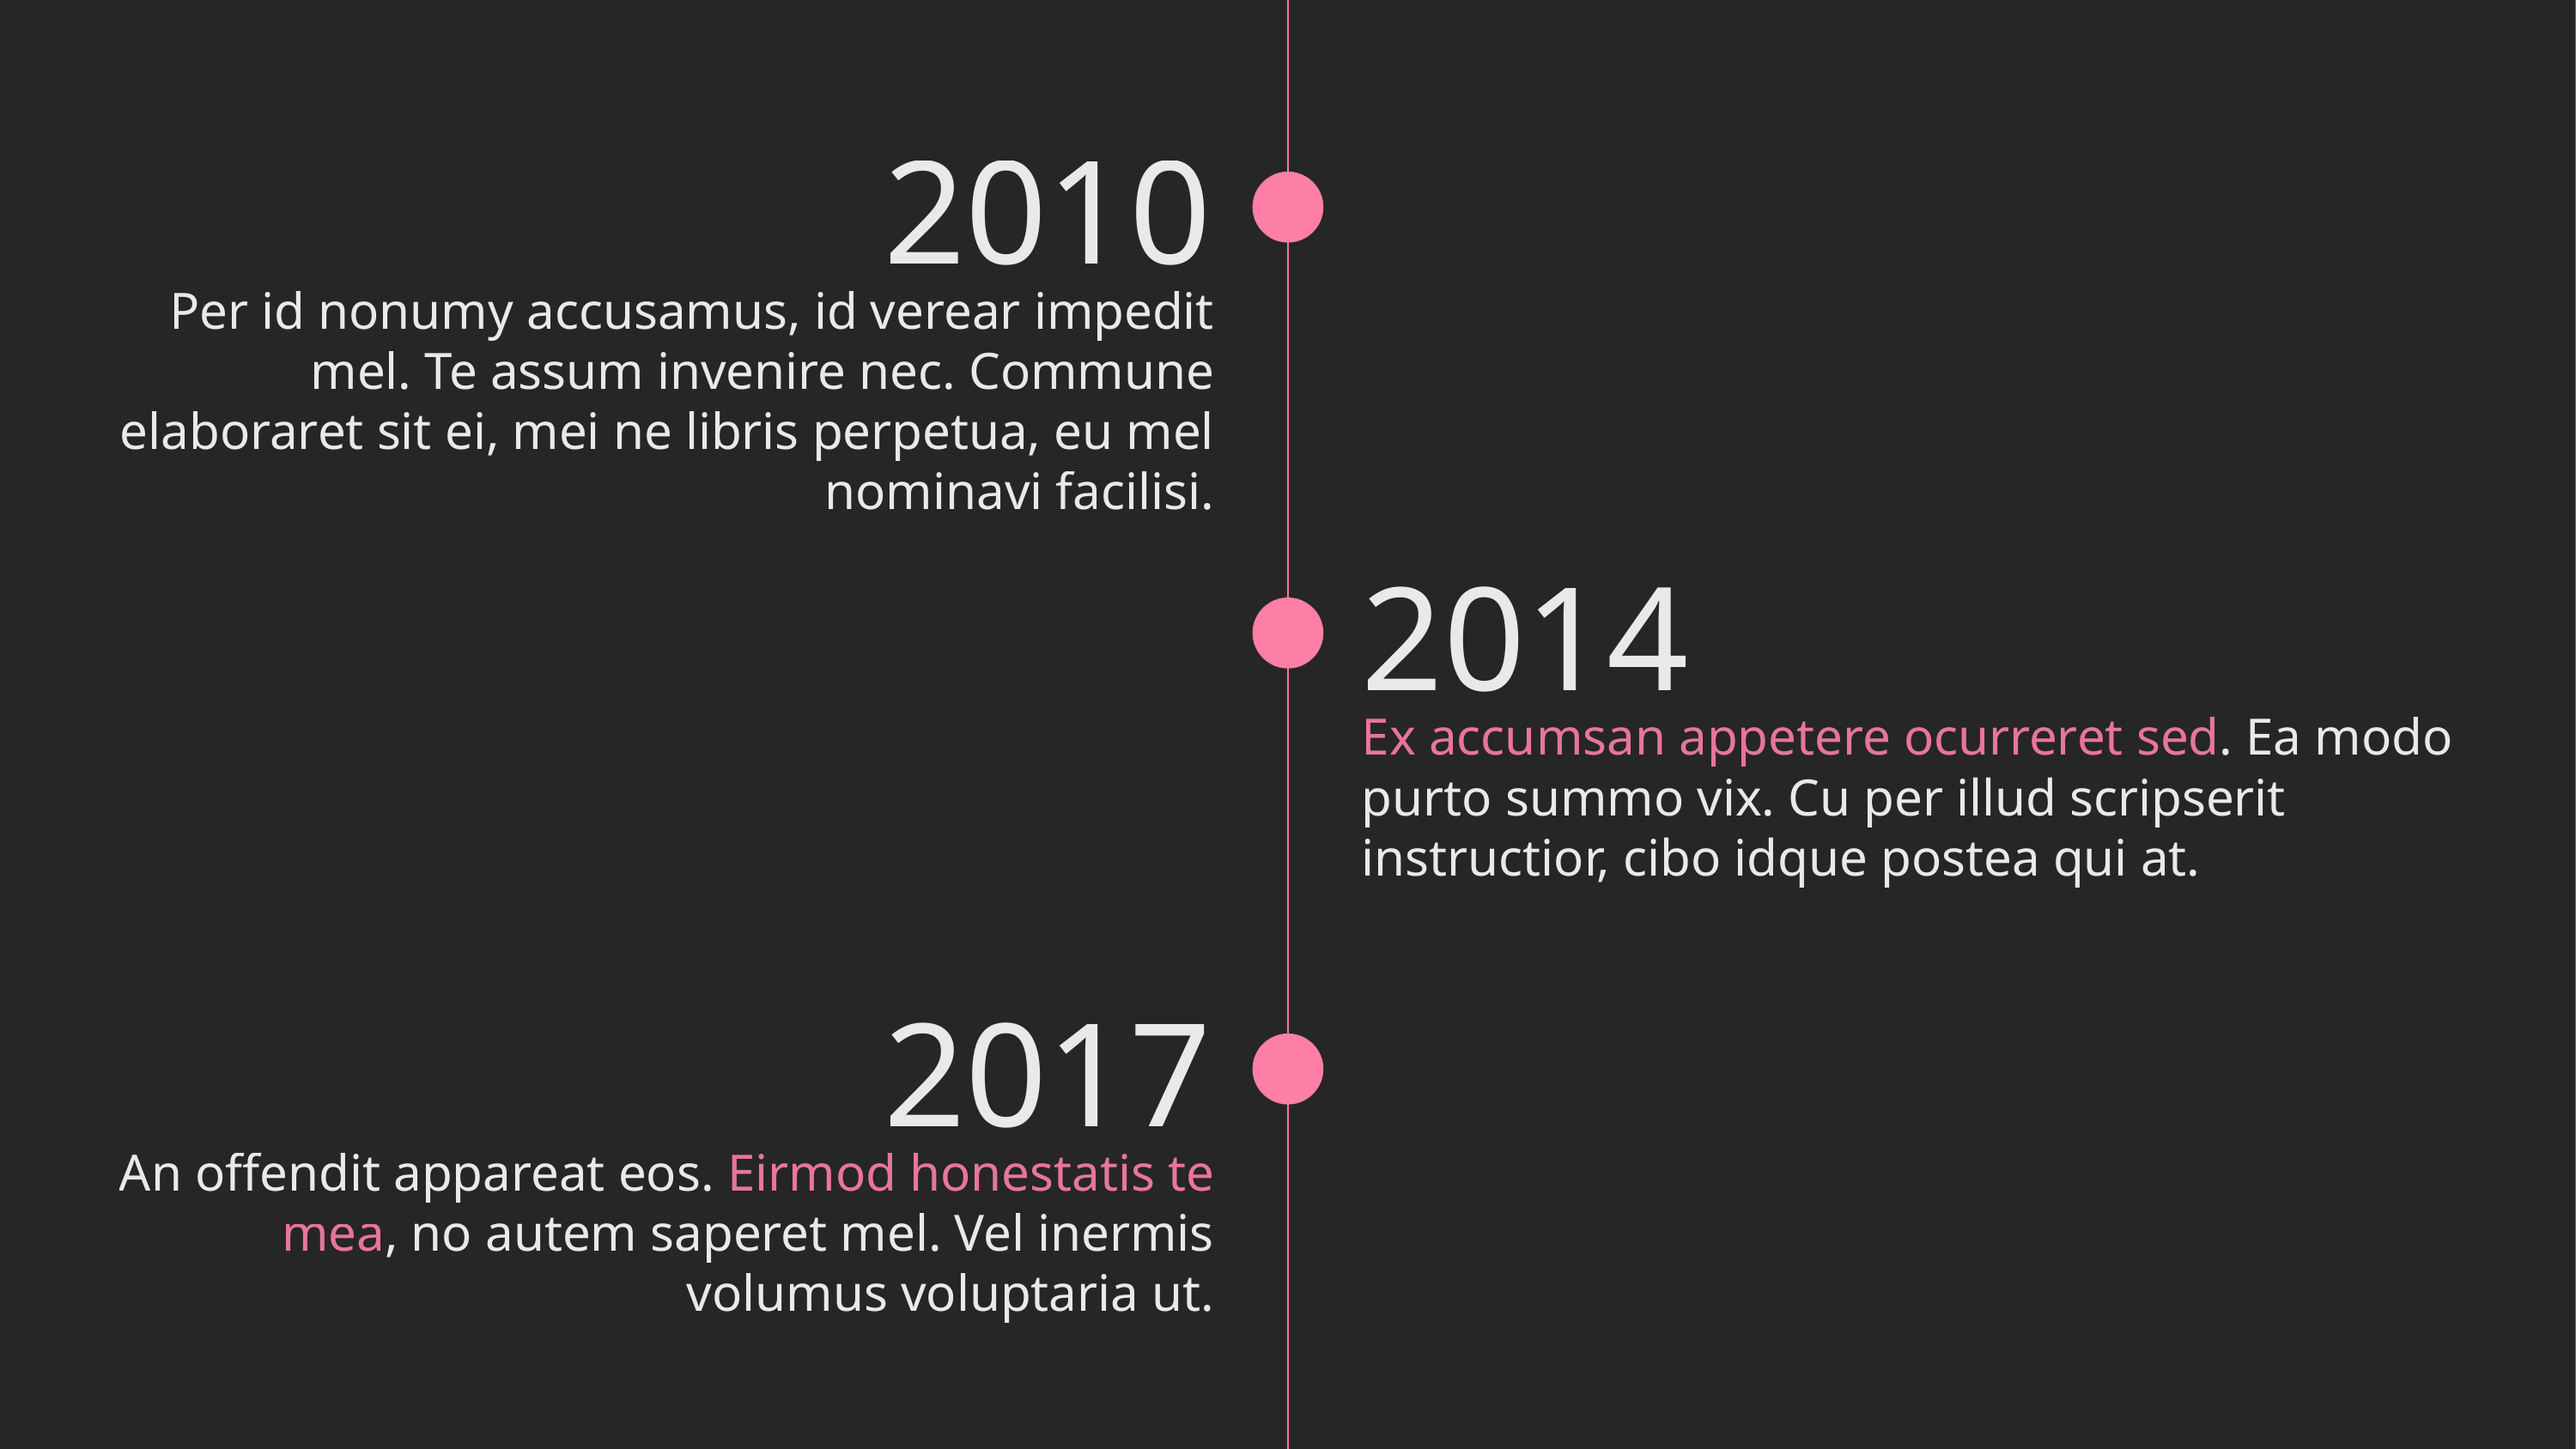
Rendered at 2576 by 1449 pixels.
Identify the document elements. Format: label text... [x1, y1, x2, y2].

list 2014 [1338, 542, 1927, 694]
list An offendit appareat eos. Eirmod honestatis te mea, no autem saperet mel. Vel inermis volumus voluptaria ut. [70, 1130, 1237, 1363]
list 2017 [646, 978, 1235, 1130]
list 2010 [646, 116, 1235, 268]
list Ex accumsan appetere ocurreret sed. Ea modo purto summo vix. Cu per illud scripserit instructior, cibo idque postea qui at. [1338, 694, 2506, 927]
list Per id nonumy accusamus, id verear impedit mel. Te assum invenire nec. Commune elaboraret sit ei, mei ne libris perpetua, eu mel nominavi facilisi. [70, 268, 1237, 501]
